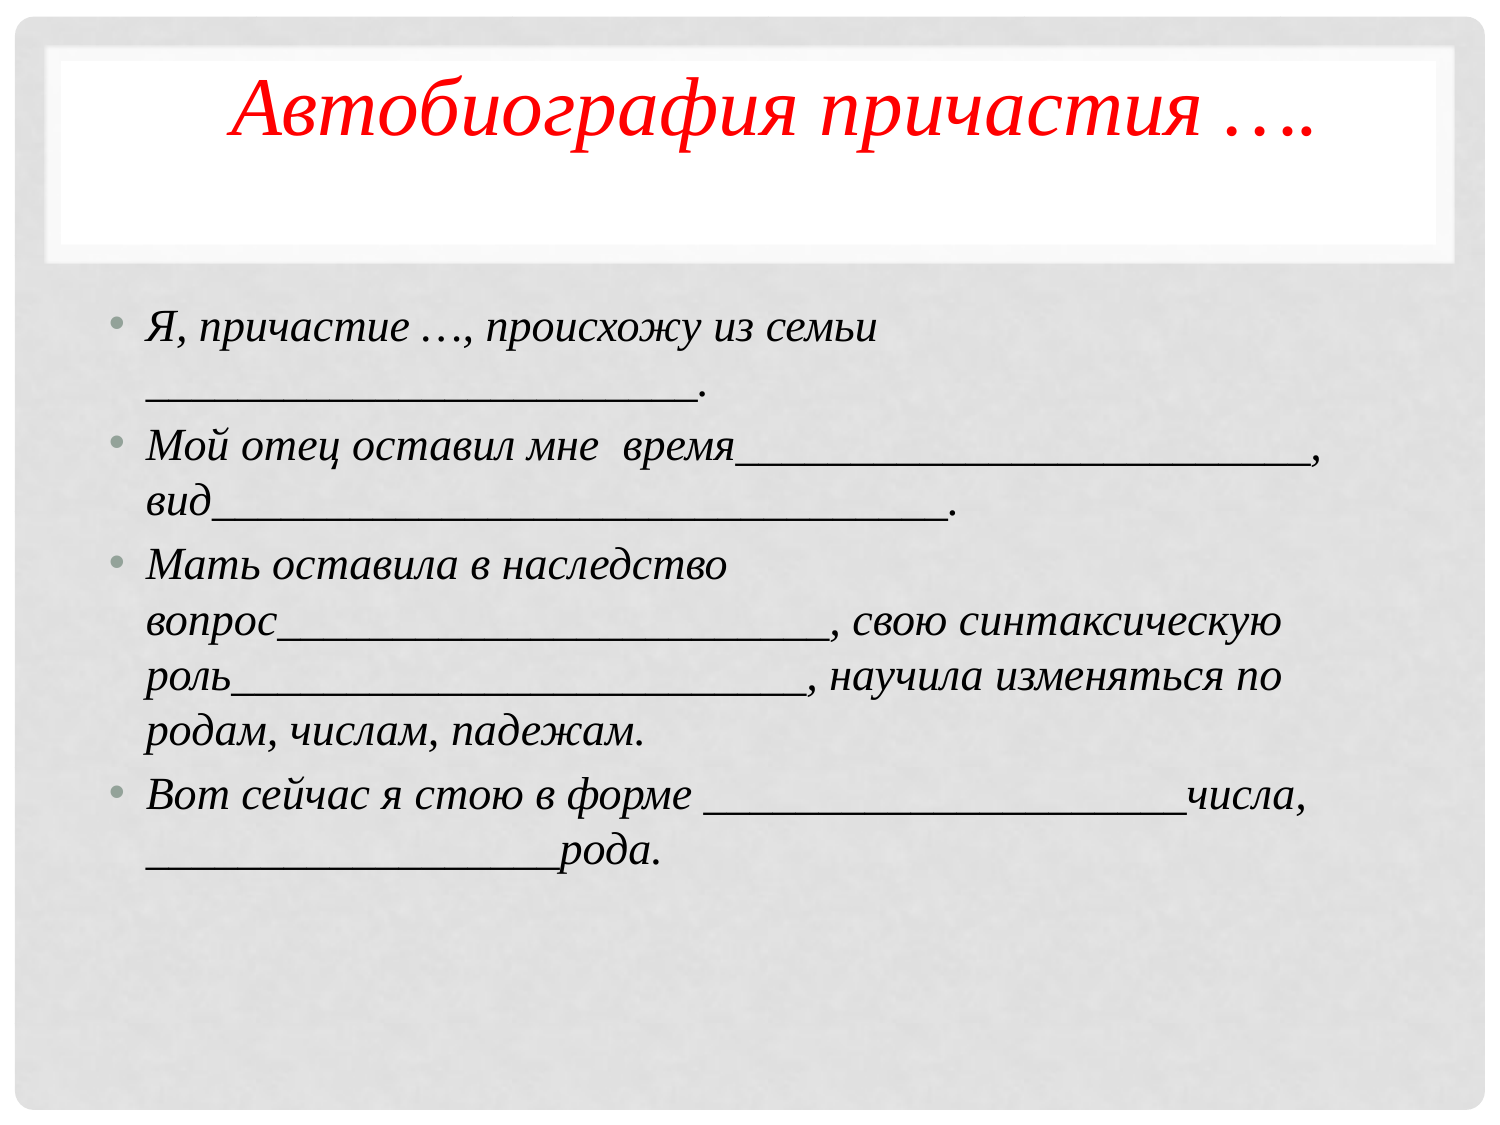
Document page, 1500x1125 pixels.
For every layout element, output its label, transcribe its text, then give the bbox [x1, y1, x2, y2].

list Я, причастие …, происхожу из семьи ________________________. Мой отец оставил мне время_________________________, вид________________________________. Мать оставила в наследство вопрос________________________, свою синтаксическую роль_________________________, научила изменяться по родам, числам, падежам. Вот сейчас я стою в форме _____________________числа, __________________рода. [75, 287, 1425, 1005]
title Автобиография причастия …. [88, 90, 1444, 214]
